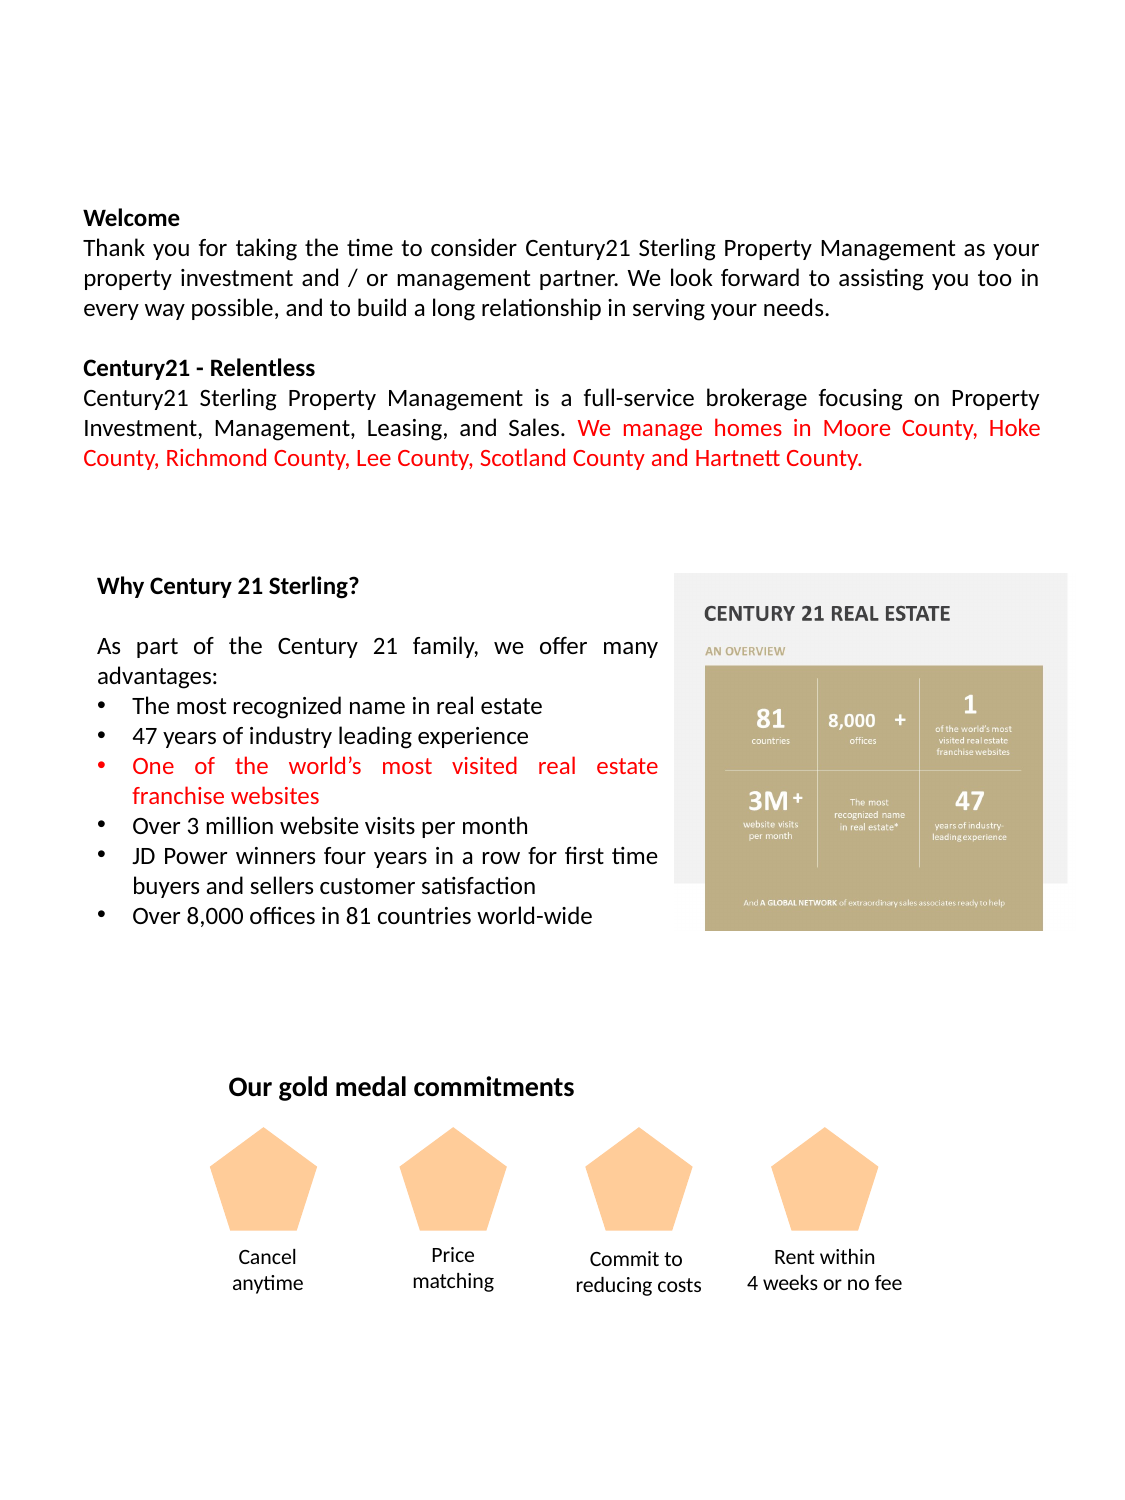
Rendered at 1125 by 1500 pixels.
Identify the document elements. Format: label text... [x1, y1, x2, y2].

text_box Welcome Thank you for taking the time to consider Century21 Sterling Property Management as your property investment and / or management partner. We look forward to assisting you too in every way possible, and to build a long relationship in serving your needs. Century21 - Relentless Century21 Sterling Property Management is a full-service brokerage focusing on Property Investment, Management, Leasing, and Sales. We manage homes in Moore County, Hoke County, Richmond County, Lee County, Scotland County and Hartnett County. [68, 194, 1057, 479]
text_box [205, 1061, 920, 1306]
picture [674, 573, 1076, 932]
text_box Why Century 21 Sterling? As part of the Century 21 family, we offer many advantages: The most recognized name in real estate 47 years of industry leading experience One of the world’s most visited real estate franchise websites Over 3 million website visits per month JD Power winners four years in a row for first time buyers and sellers customer satisfaction Over 8,000 offices in 81 countries world-wide [82, 532, 675, 967]
